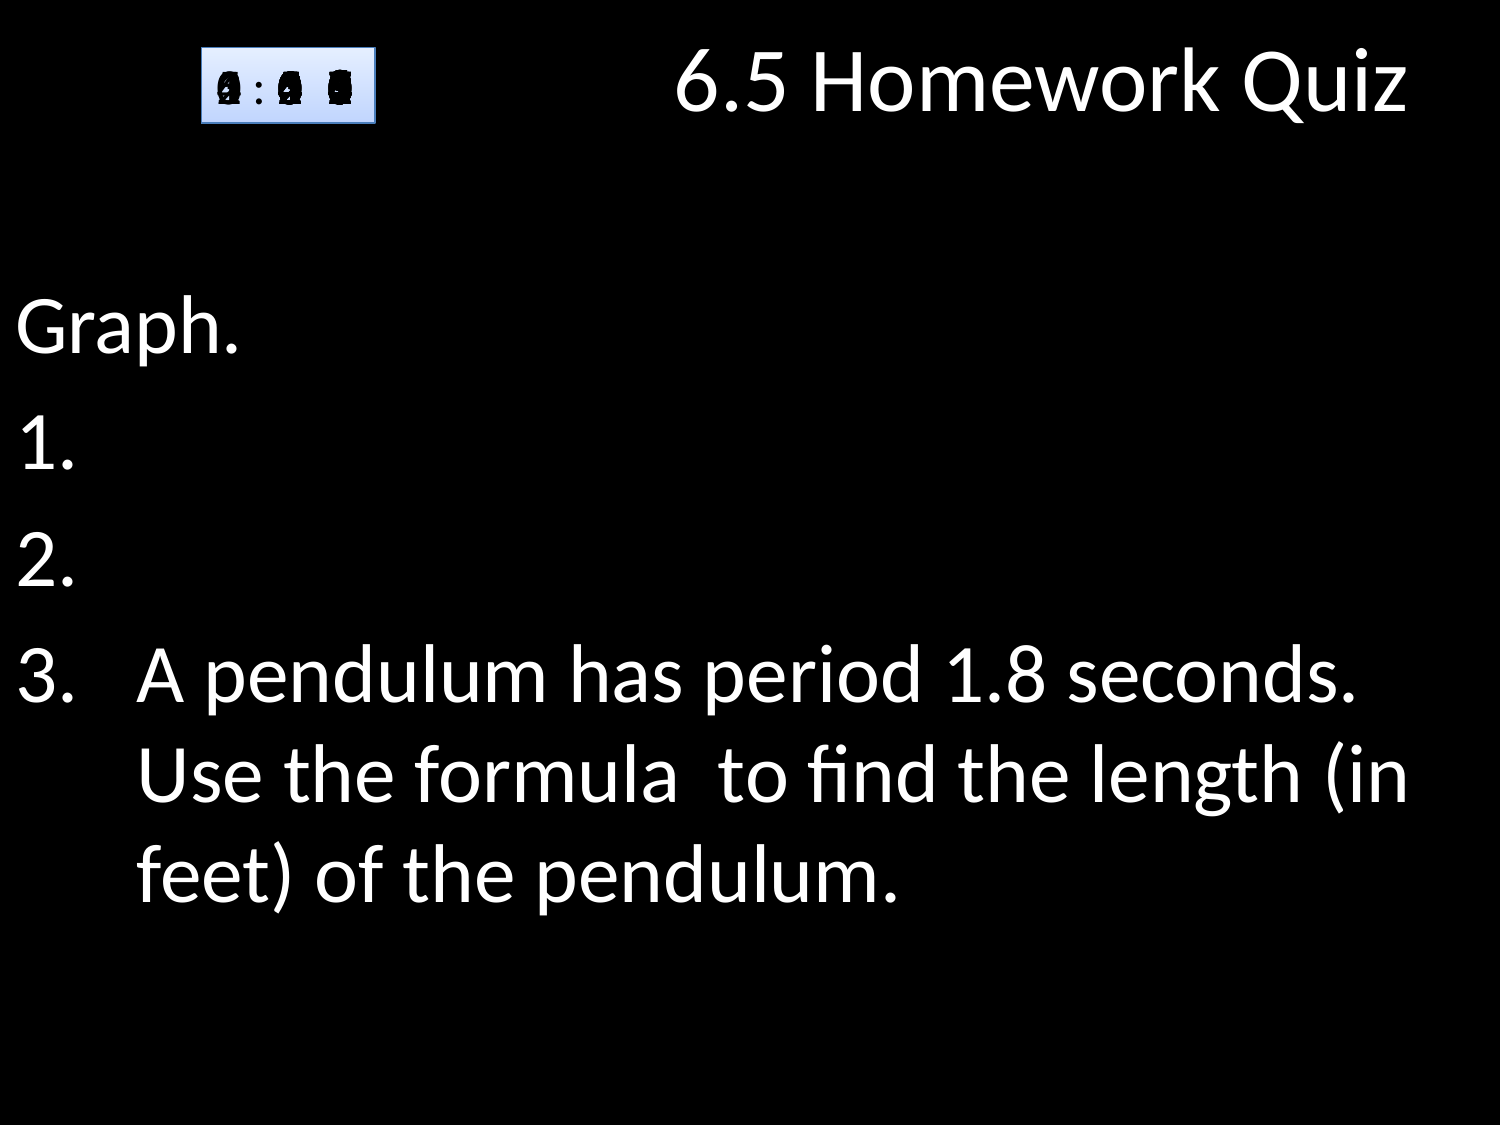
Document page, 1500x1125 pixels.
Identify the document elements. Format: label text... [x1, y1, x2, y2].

text_box 0 [262, 47, 312, 123]
text_box 9 [312, 47, 363, 123]
text_box 0 [201, 47, 252, 123]
title 6.5 Homework Quiz [75, 0, 1425, 150]
text_box [201, 47, 376, 124]
text_box : [252, 47, 262, 123]
